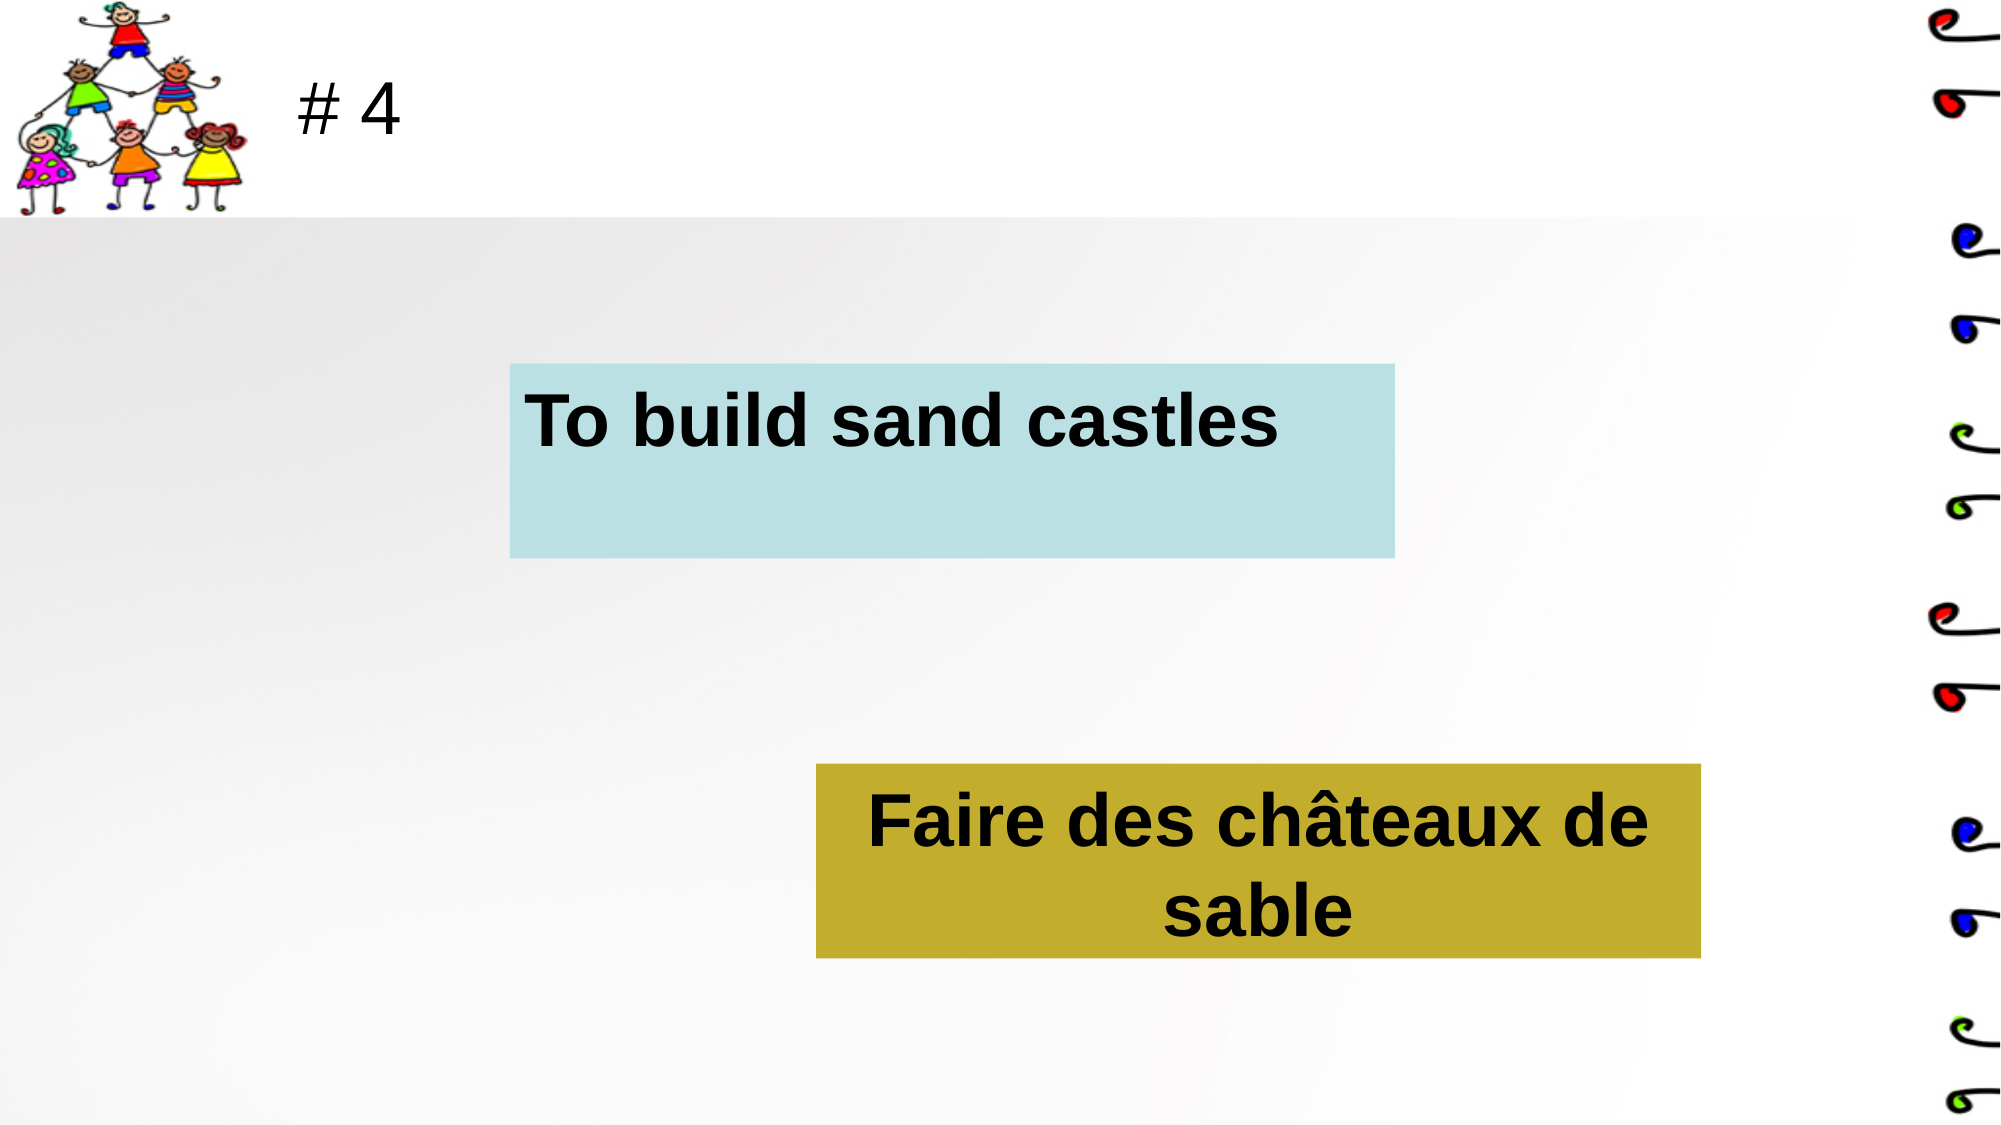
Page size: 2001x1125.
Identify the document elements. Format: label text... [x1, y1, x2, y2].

text_box To build sand castles [509, 363, 1395, 559]
title # 4 [283, 16, 1951, 192]
picture [0, 0, 2001, 1125]
text_box Faire des châteaux de sable [816, 763, 1702, 959]
